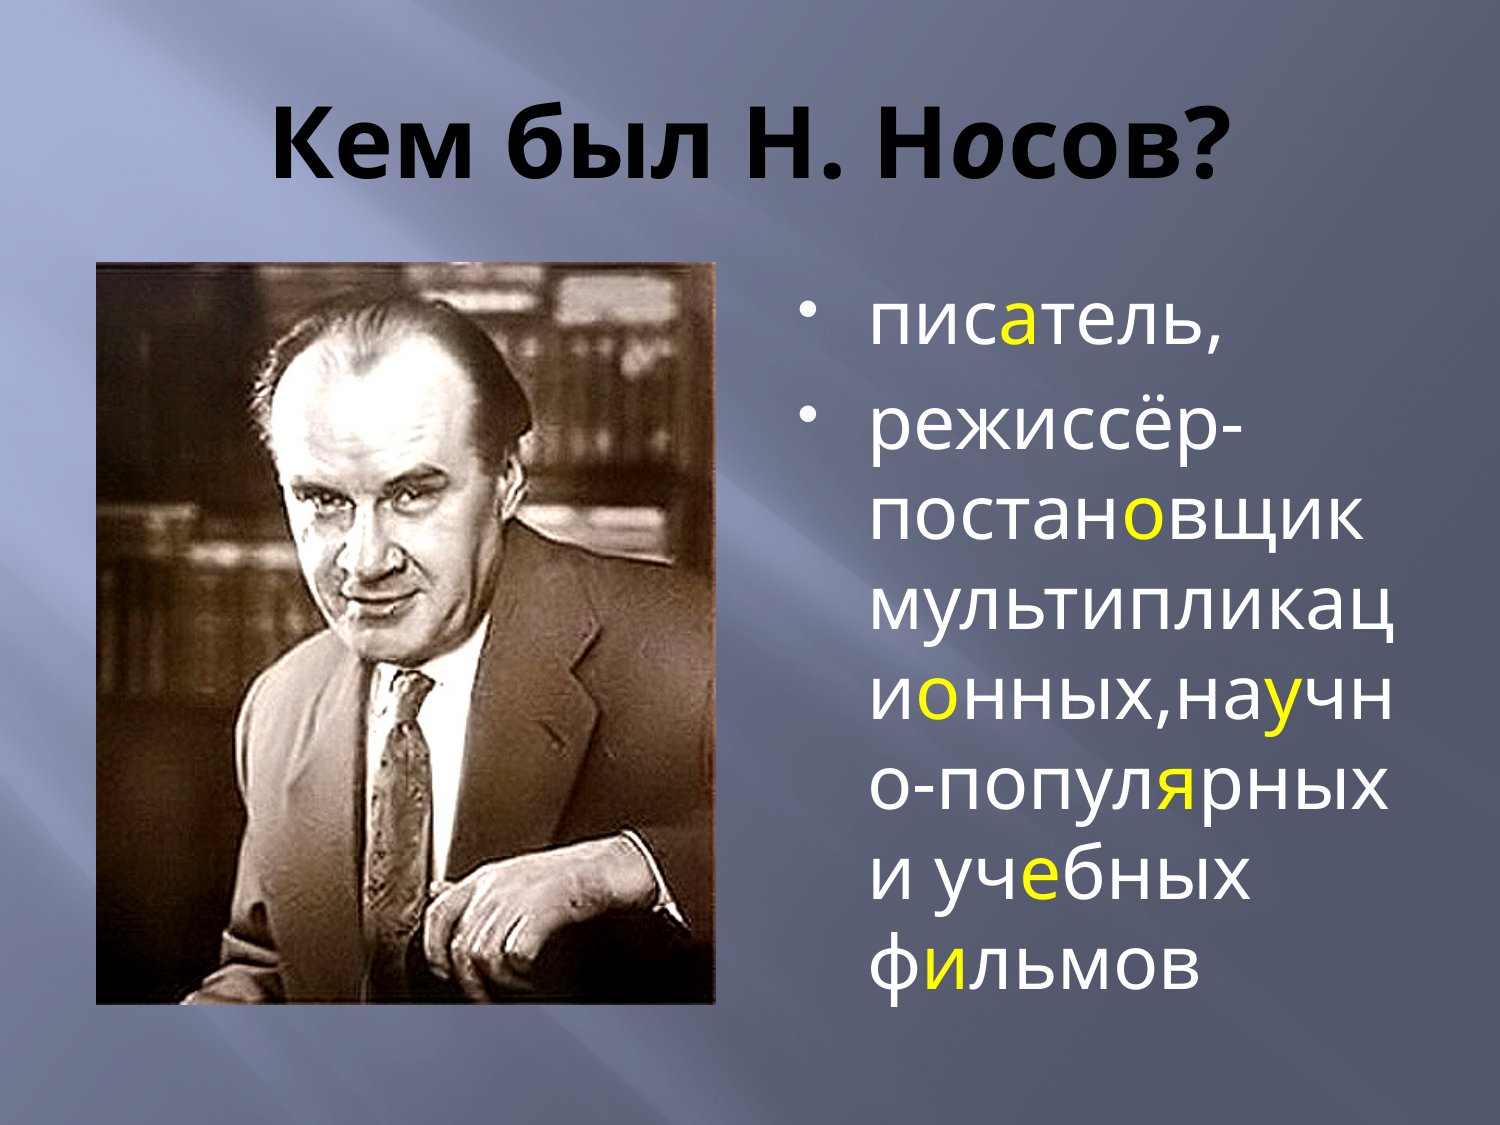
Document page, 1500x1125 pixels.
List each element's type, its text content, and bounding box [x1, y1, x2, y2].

list писатель, режиссёр-постановщик мультипликационных,научно-популярных и учебных фильмов [762, 262, 1425, 1005]
title Кем был Н. Носов? [75, 45, 1425, 233]
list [96, 262, 716, 1006]
